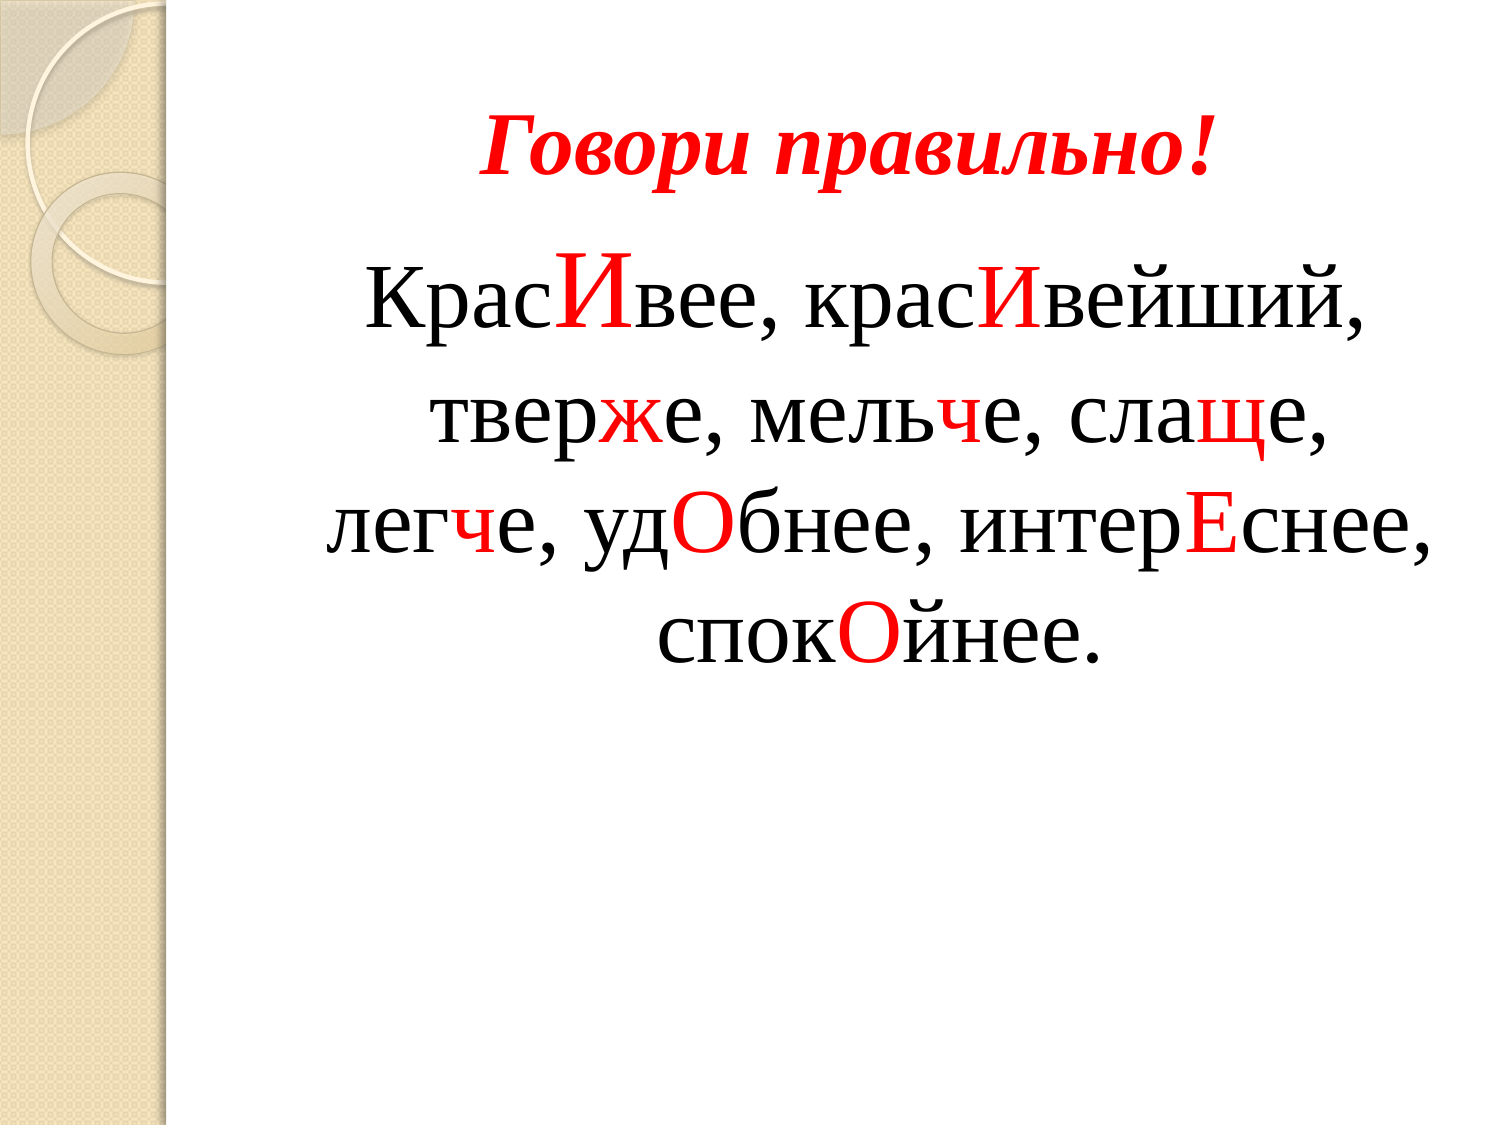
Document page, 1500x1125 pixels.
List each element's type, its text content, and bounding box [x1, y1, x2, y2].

title Говори правильно! [235, 45, 1466, 208]
list КрасИвее, красИвейший, тверже, мельче, слаще, легче, удОбнее, интерЕснее, спокОйнее. [235, 208, 1466, 1025]
